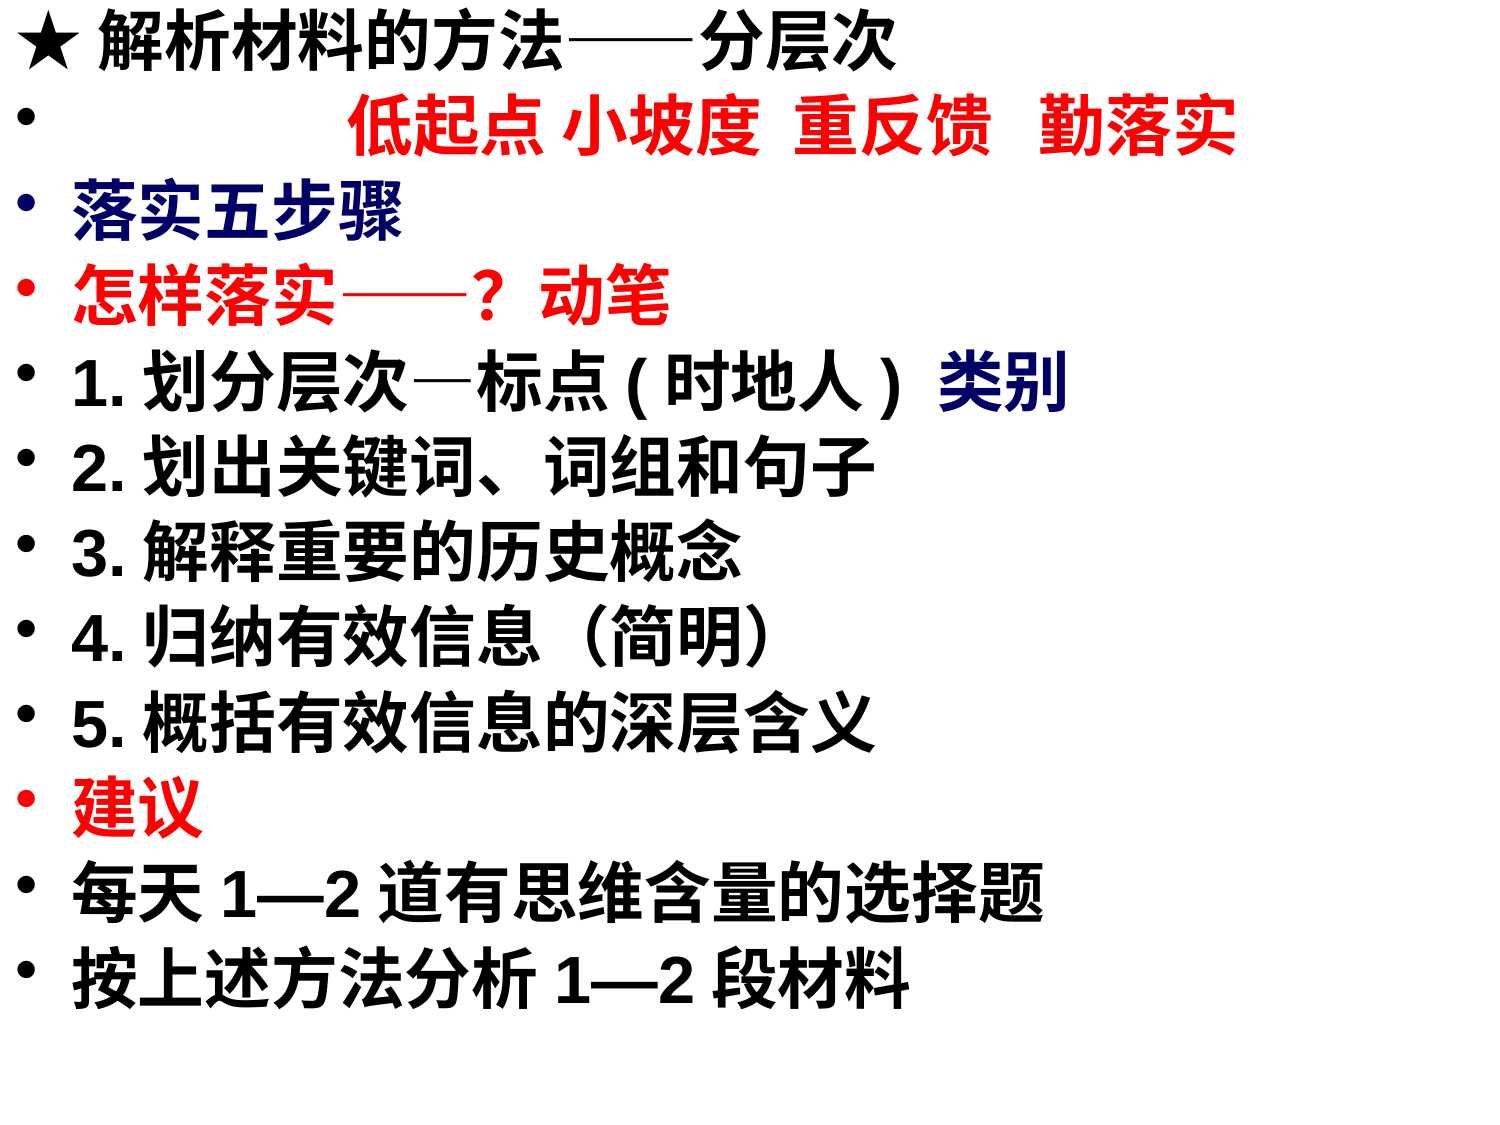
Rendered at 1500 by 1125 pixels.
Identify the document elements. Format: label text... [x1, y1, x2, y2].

list ★解析材料的方法——分层次 低起点 小坡度 重反馈 勤落实 落实五步骤 怎样落实——？动笔 1.划分层次—标点(时地人) 类别 2.划出关键词、词组和句子 3.解释重要的历史概念 4.归纳有效信息（简明） 5.概括有效信息的深层含义 建议 每天1—2道有思维含量的选择题 按上述方法分析1—2段材料 [0, 0, 1500, 1125]
